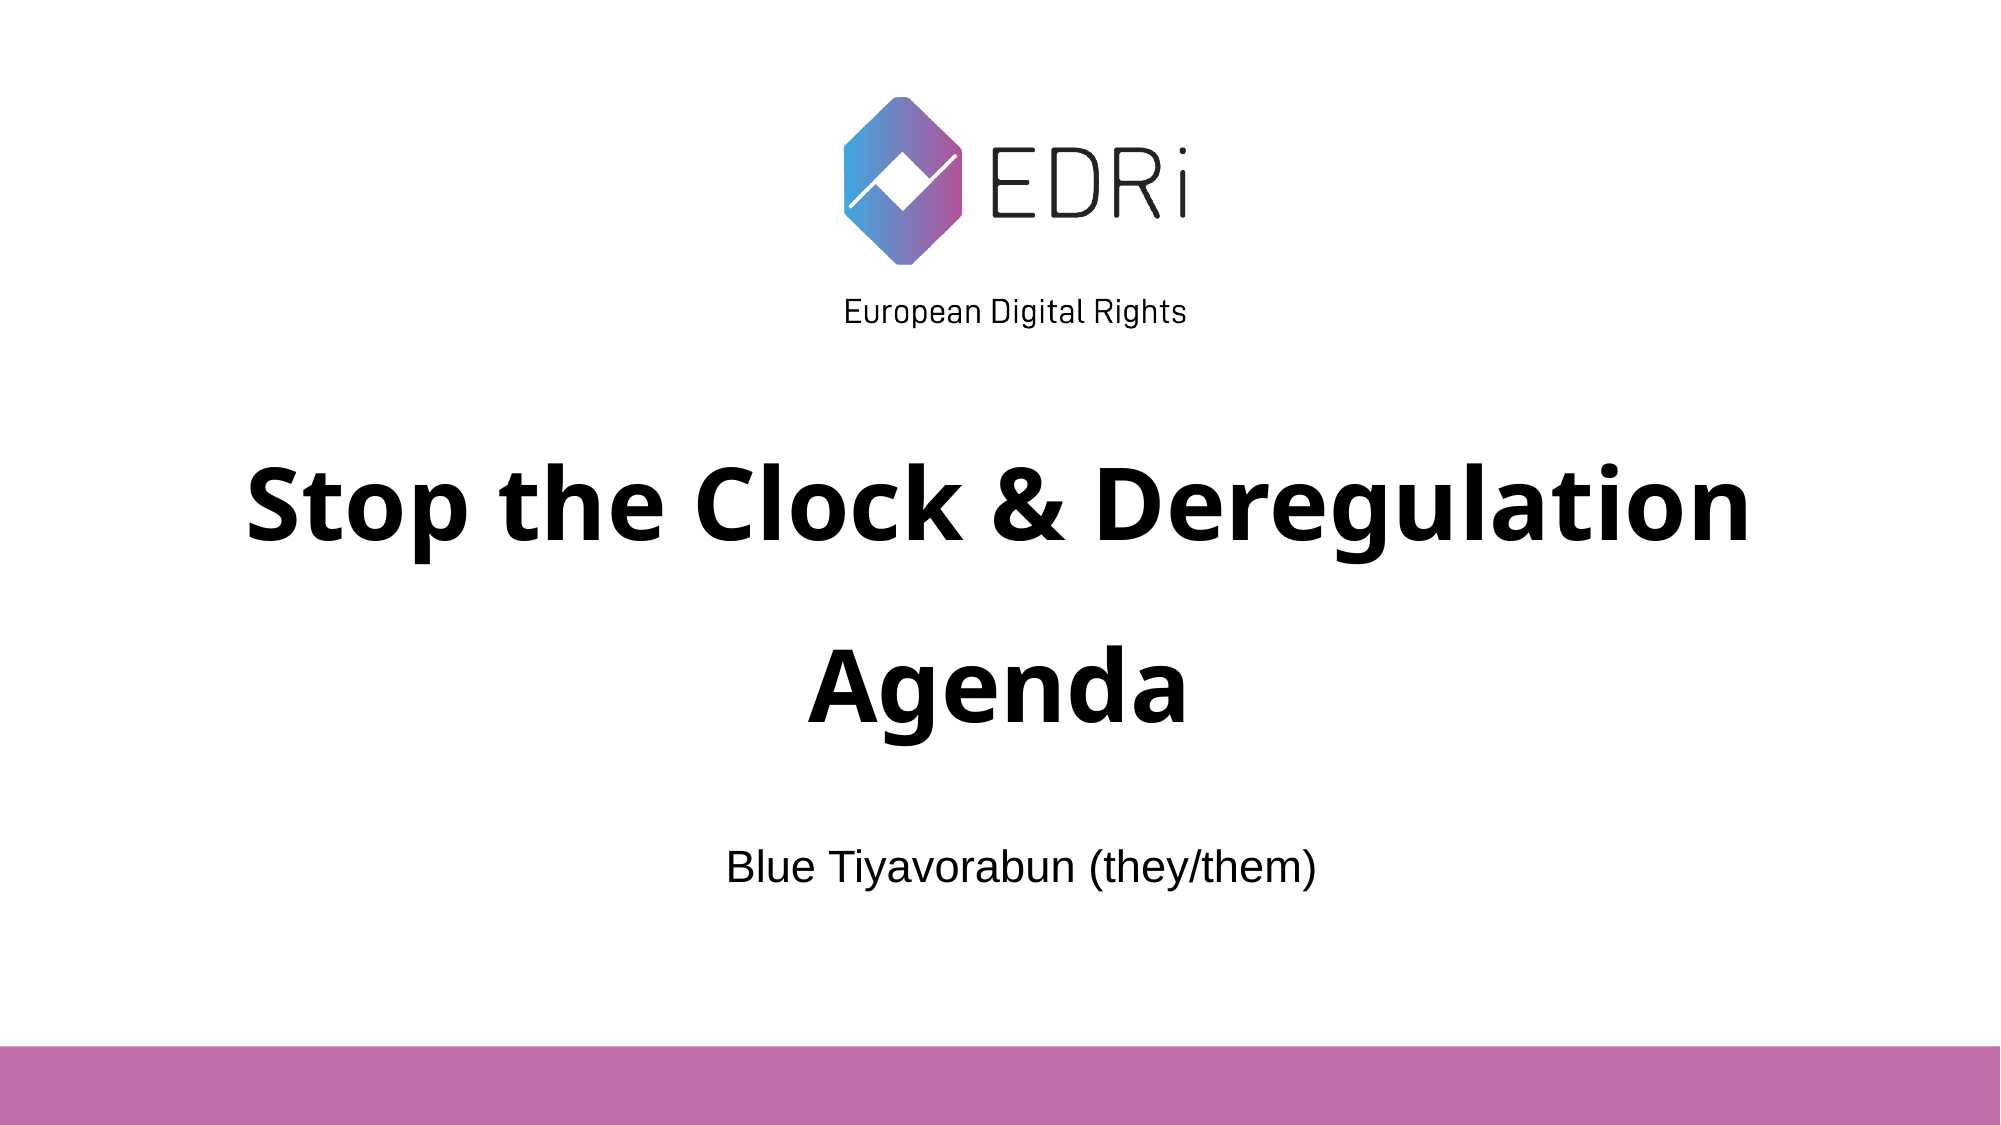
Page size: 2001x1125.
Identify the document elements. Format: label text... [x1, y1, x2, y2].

text_box [0, 1046, 2000, 1125]
picture [843, 97, 1186, 329]
text_box Blue Tiyavorabun (they/them) [707, 828, 1336, 901]
text_box Stop the Clock & Deregulation Agenda [142, 379, 1857, 743]
